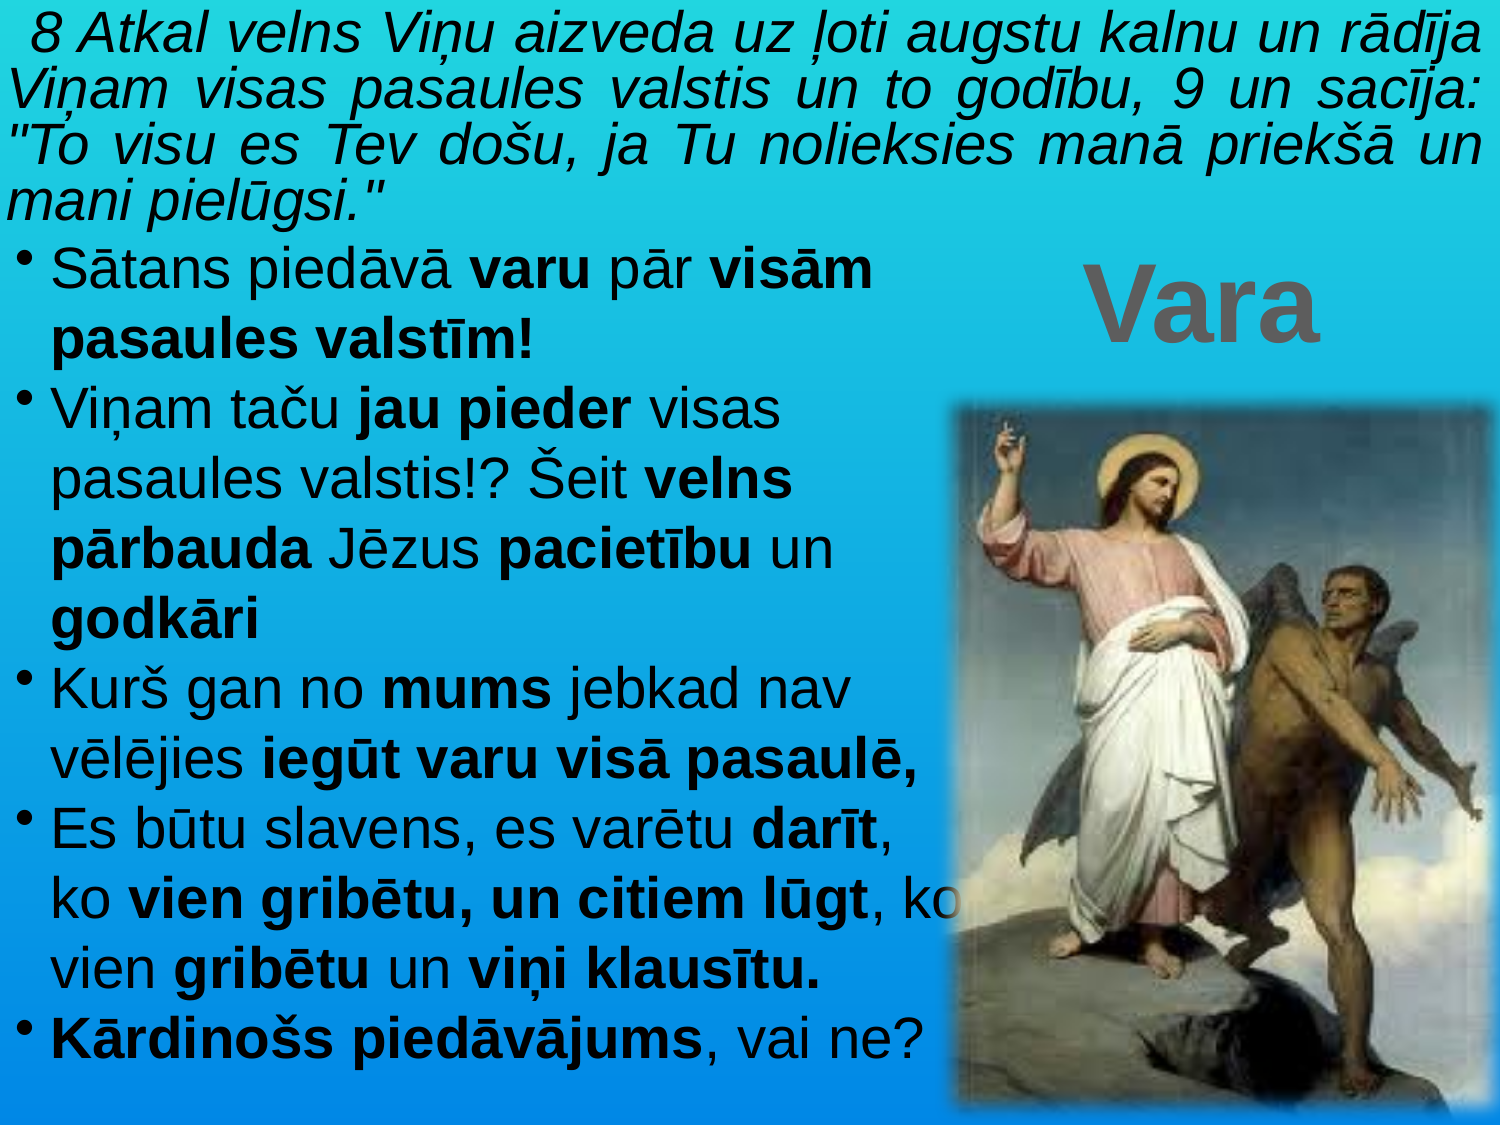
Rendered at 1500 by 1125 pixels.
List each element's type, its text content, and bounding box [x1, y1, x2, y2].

picture [934, 386, 1500, 1125]
text_box Sātans piedāvā varu pār visām pasaules valstīm! Viņam taču jau pieder visas pasaules valstis!? Šeit velns pārbauda Jēzus pacietību un godkāri Kurš gan no mums jebkad nav vēlējies iegūt varu visā pasaulē, Es būtu slavens, es varētu darīt, ko vien gribētu, un citiem lūgt, ko vien gribētu un viņi klausītu. Kārdinošs piedāvājums, vai ne? [0, 222, 985, 1078]
list 8 Atkal velns Viņu aizveda uz ļoti augstu kalnu un rādīja Viņam visas pasaules valstis un to godību, 9 un sacīja: "To visu es Tev došu, ja Tu nolieksies manā priekšā un mani pielūgsi." [0, 0, 1500, 198]
text_box Vara [1067, 222, 1336, 373]
